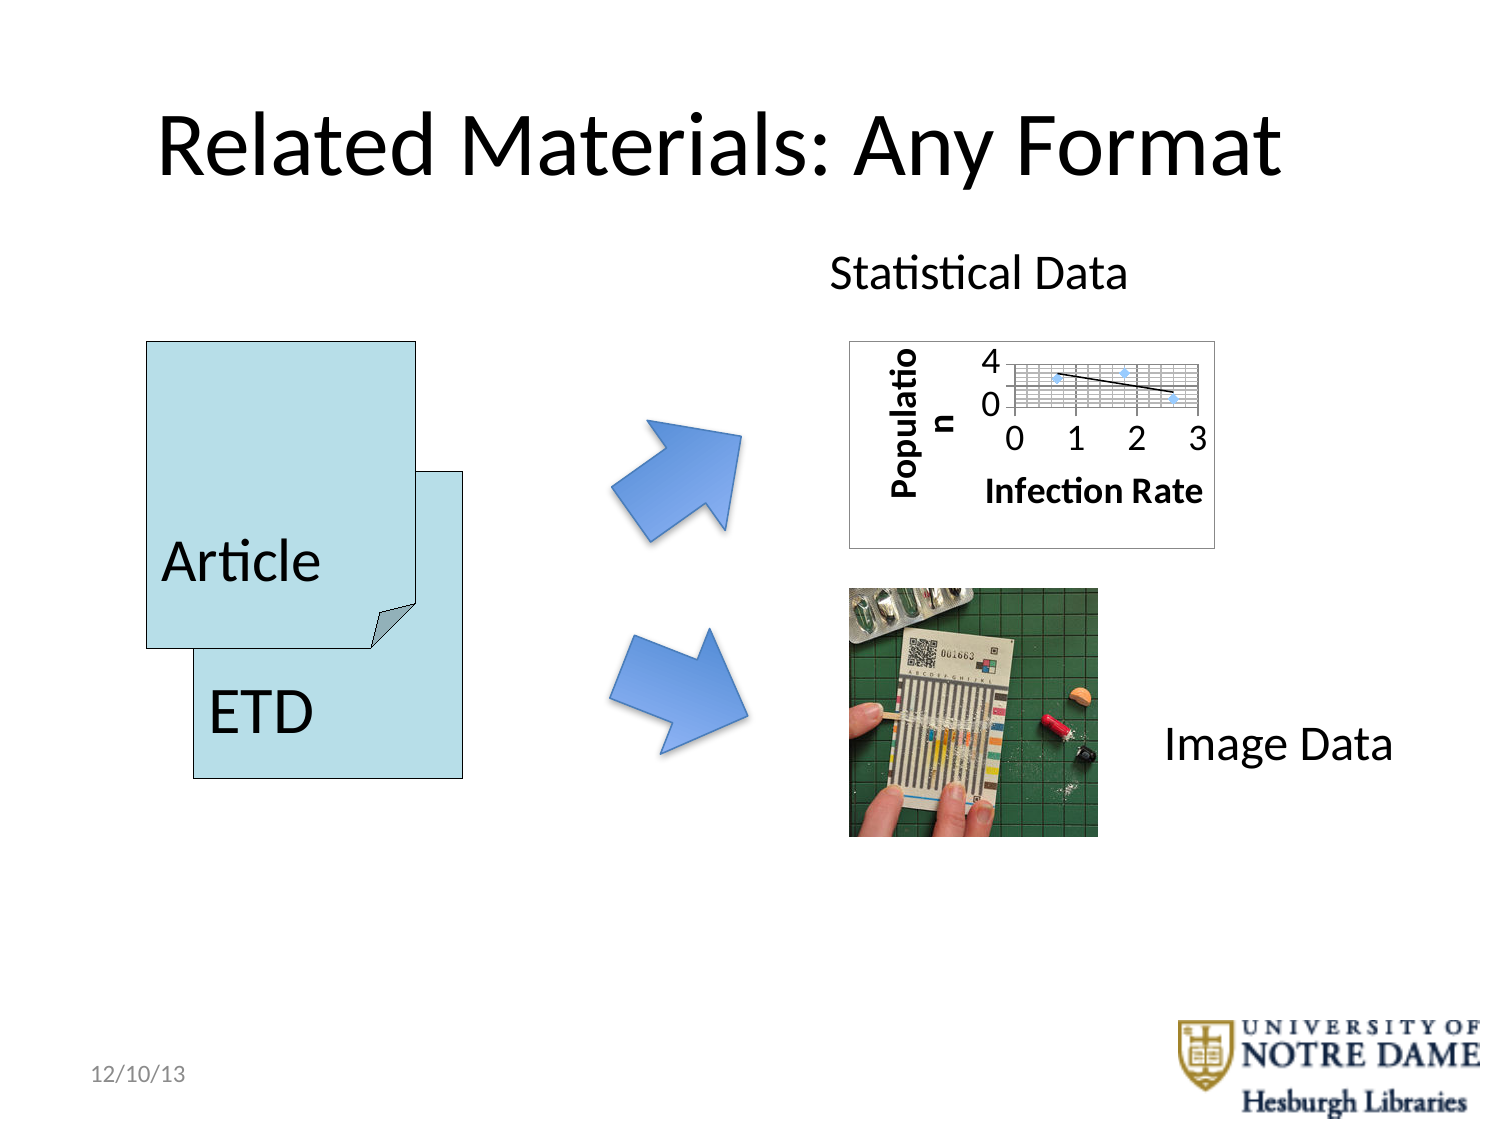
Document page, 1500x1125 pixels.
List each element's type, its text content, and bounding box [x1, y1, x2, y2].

text_box [611, 419, 742, 543]
text_box Article [146, 341, 416, 649]
text_box Image Data [1149, 702, 1410, 778]
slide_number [75, 1042, 425, 1103]
text_box [609, 627, 749, 755]
text_box Statistical Data [814, 231, 1144, 307]
picture [849, 588, 1098, 837]
chart [849, 341, 1215, 550]
list ETD [193, 471, 463, 779]
picture [1178, 1020, 1480, 1119]
title Related Materials: Any Format [45, 45, 1396, 233]
